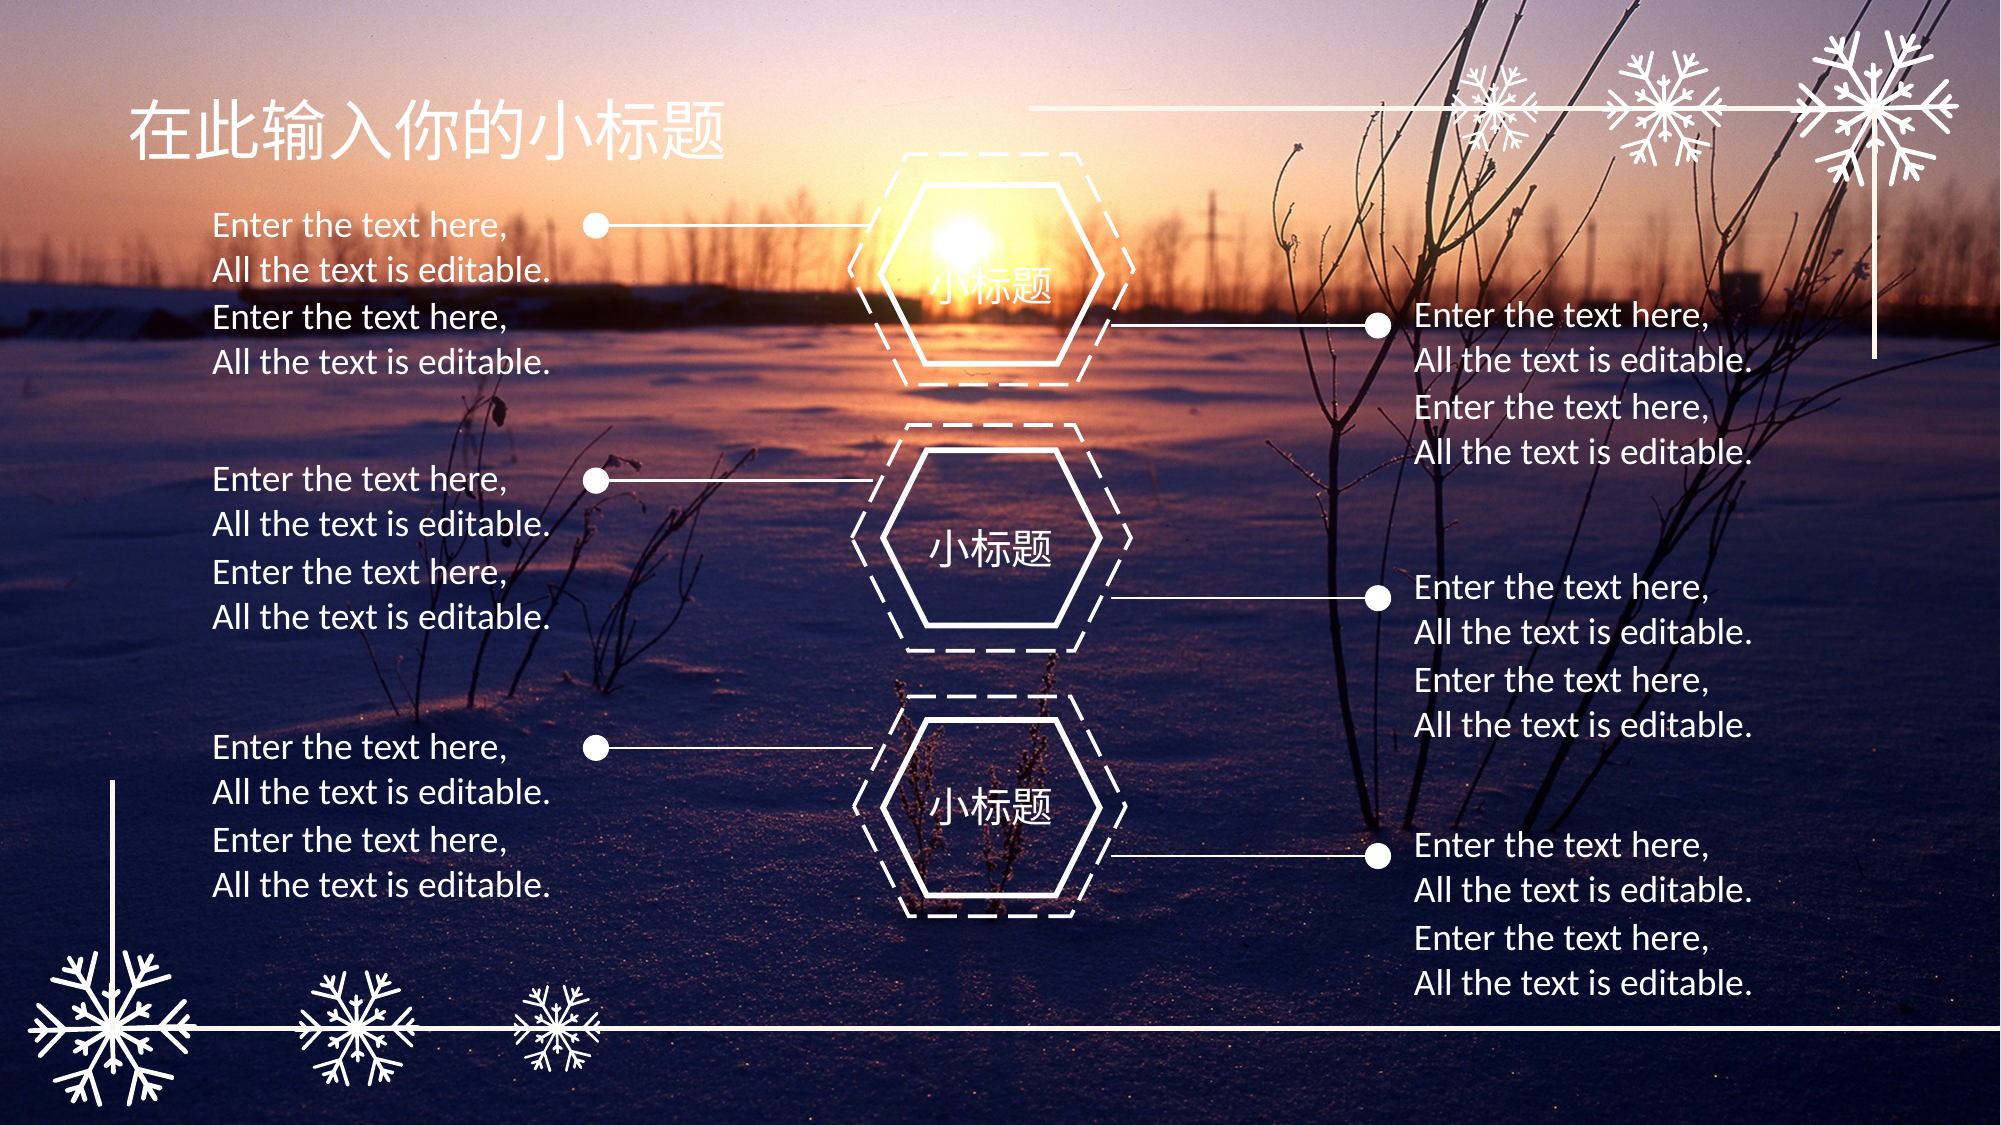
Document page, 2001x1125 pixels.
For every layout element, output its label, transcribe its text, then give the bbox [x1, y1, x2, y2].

text_box 在此输入你的小标题 [112, 81, 1023, 177]
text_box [583, 735, 848, 761]
text_box Enter the text here, All the text is editable. [1399, 554, 1884, 647]
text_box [1110, 313, 1391, 339]
text_box Enter the text here, All the text is editable. [197, 447, 682, 539]
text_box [1132, 843, 1391, 869]
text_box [583, 467, 846, 494]
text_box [1028, 26, 1958, 360]
text_box Enter the text here, All the text is editable. [197, 284, 682, 390]
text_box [29, 946, 2000, 1111]
text_box Enter the text here, All the text is editable. [197, 714, 682, 807]
text_box Enter the text here, All the text is editable. [1399, 374, 1884, 480]
text_box Enter the text here, All the text is editable. [1399, 647, 1884, 753]
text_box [848, 153, 1135, 385]
picture [0, 0, 2001, 1125]
text_box Enter the text here, All the text is editable. [197, 807, 682, 912]
text_box Enter the text here, All the text is editable. [1399, 905, 1884, 946]
text_box Enter the text here, All the text is editable. [1399, 812, 1884, 905]
text_box Enter the text here, All the text is editable. [1399, 368, 1884, 374]
text_box Enter the text here, All the text is editable. [197, 539, 682, 645]
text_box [851, 424, 1132, 651]
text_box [1136, 585, 1391, 611]
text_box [583, 213, 874, 239]
text_box Enter the text here, All the text is editable. [197, 192, 682, 284]
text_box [853, 696, 1126, 917]
